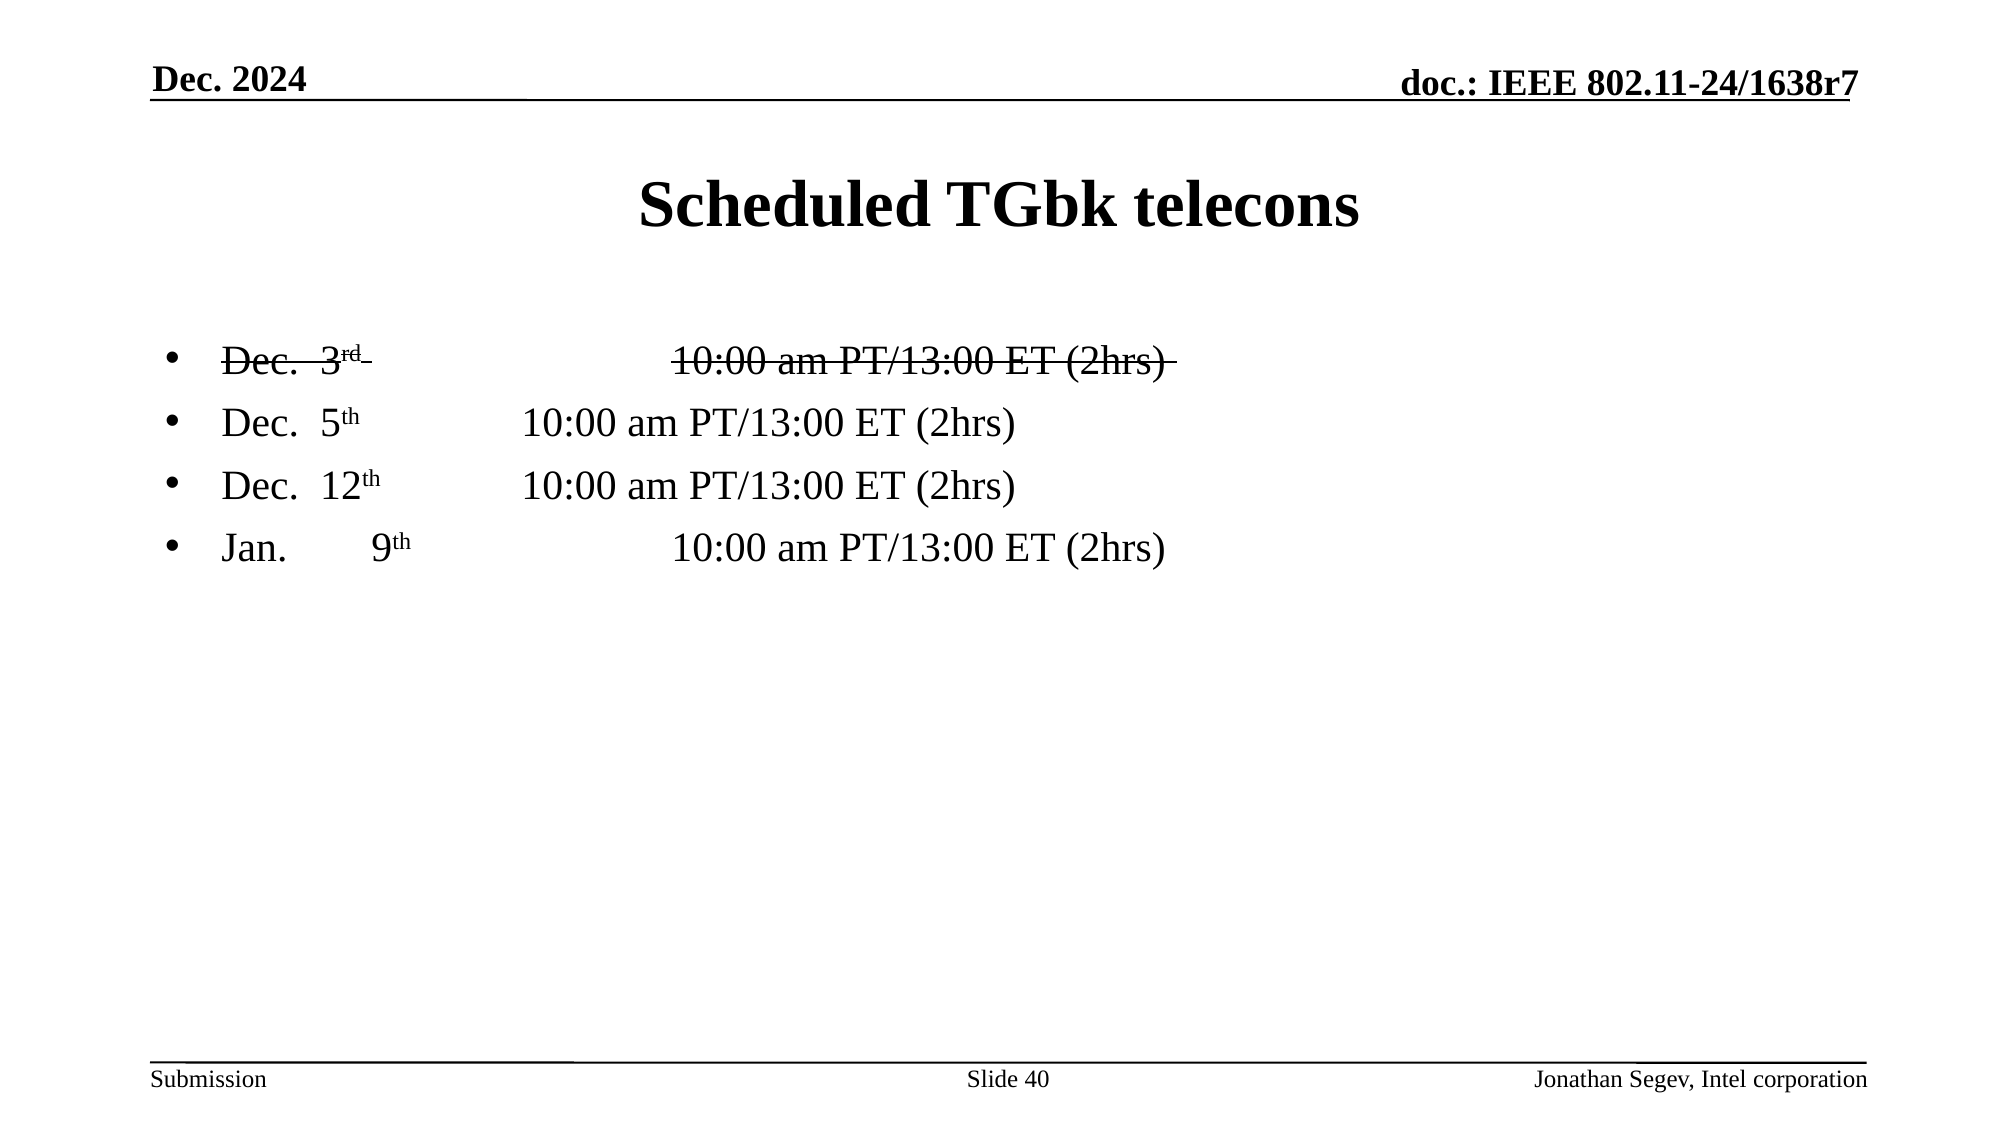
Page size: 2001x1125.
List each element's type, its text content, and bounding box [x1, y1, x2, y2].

title Scheduled TGbk telecons [149, 112, 1850, 288]
list Dec. 3rd 10:00 am PT/13:00 ET (2hrs) Dec. 5th 10:00 am PT/13:00 ET (2hrs) Dec. 12th 10:00 am PT/13:00 ET (2hrs) Jan. 9th 10:00 am PT/13:00 ET (2hrs) [149, 324, 1850, 1000]
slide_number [152, 54, 563, 100]
slide_number Slide 40 [950, 1061, 1067, 1123]
footer Jonathan Segev, Intel corporation [1171, 1061, 1869, 1093]
